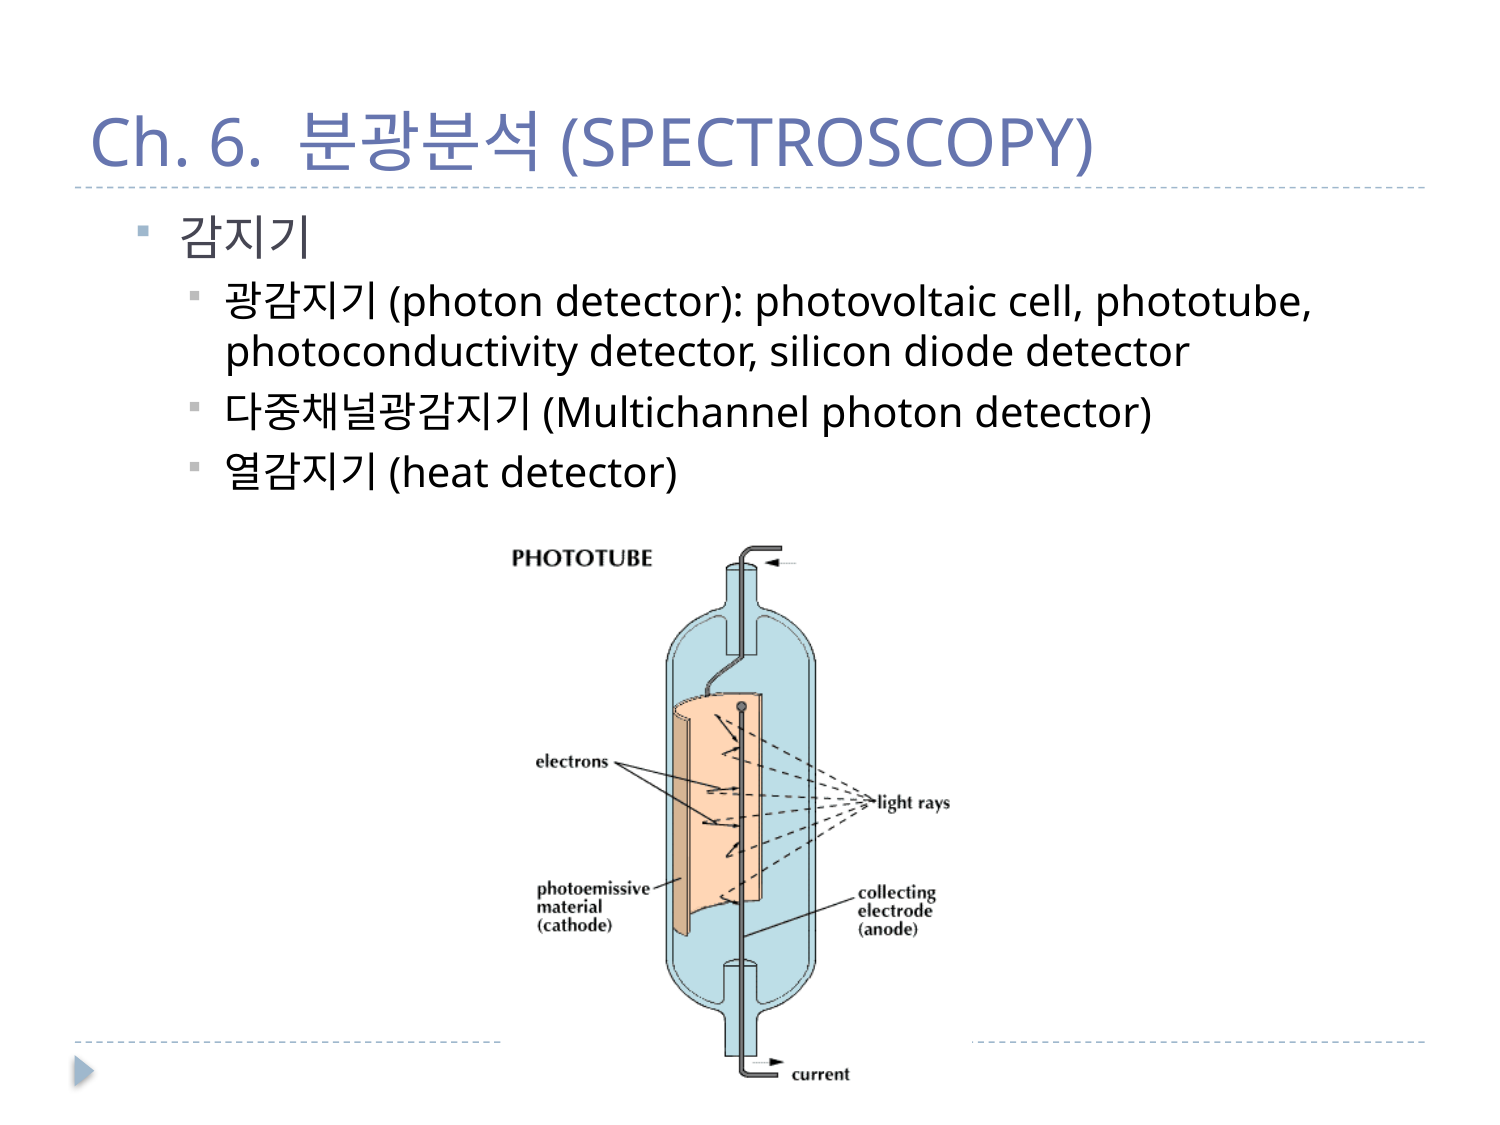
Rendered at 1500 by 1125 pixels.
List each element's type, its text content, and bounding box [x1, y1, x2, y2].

title Ch. 6. 분광분석(SPECTROSCOPY) [75, 24, 1425, 188]
picture [501, 538, 972, 1087]
list 감지기 광감지기(photon detector): photovoltaic cell, phototube, photoconductivity detector, silicon diode detector 다중채널광감지기(Multichannel photon detector) 열감지기(heat detector) [75, 200, 1425, 1010]
